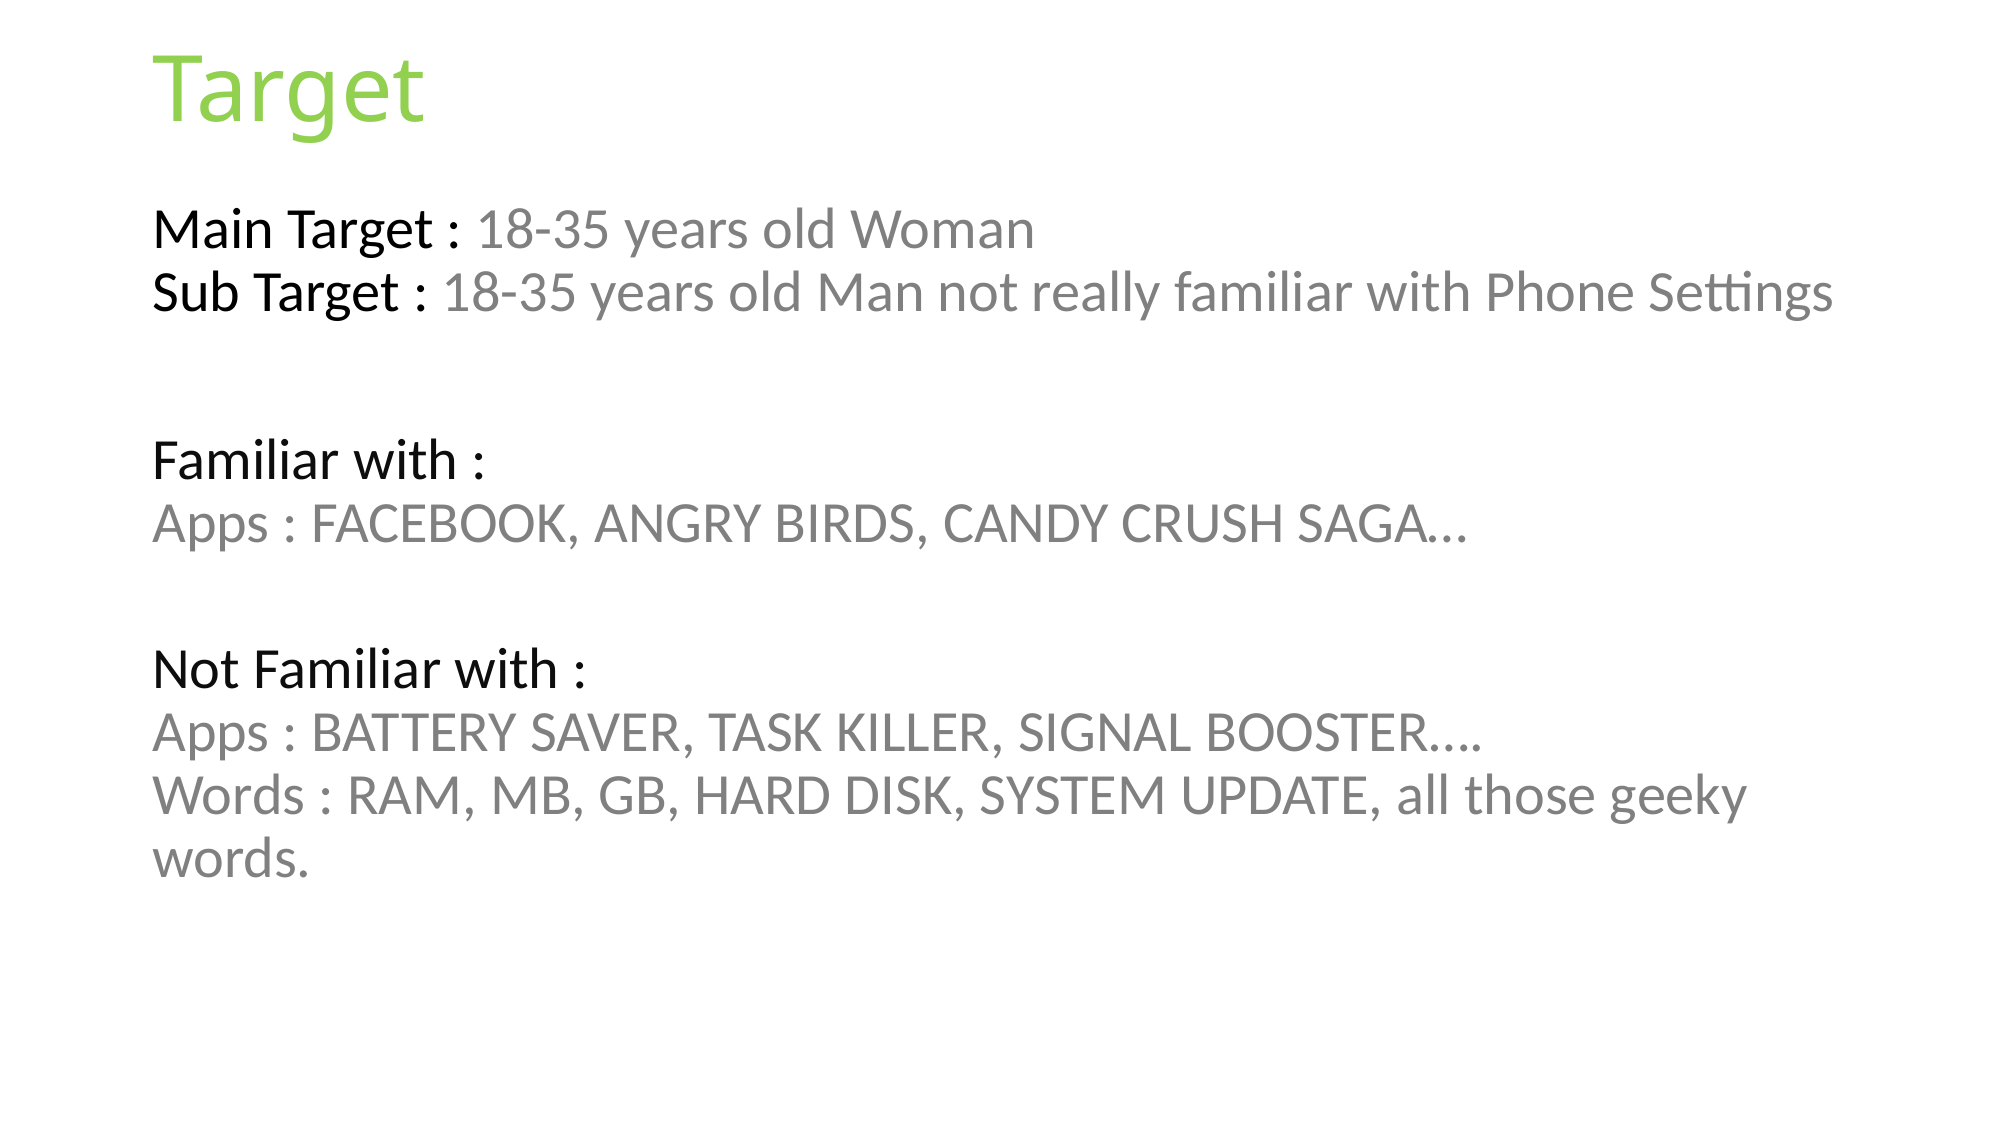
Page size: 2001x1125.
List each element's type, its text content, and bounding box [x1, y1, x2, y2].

title Target [137, 30, 1863, 154]
list Main Target : 18-35 years old Woman Sub Target : 18-35 years old Man not really familiar with Phone Settings Familiar with : Apps : FACEBOOK, ANGRY BIRDS, CANDY CRUSH SAGA… Not Familiar with : Apps : BATTERY SAVER, TASK KILLER, SIGNAL BOOSTER…. Words : RAM, MB, GB, HARD DISK, SYSTEM UPDATE, all those geeky words. [137, 190, 1863, 1014]
